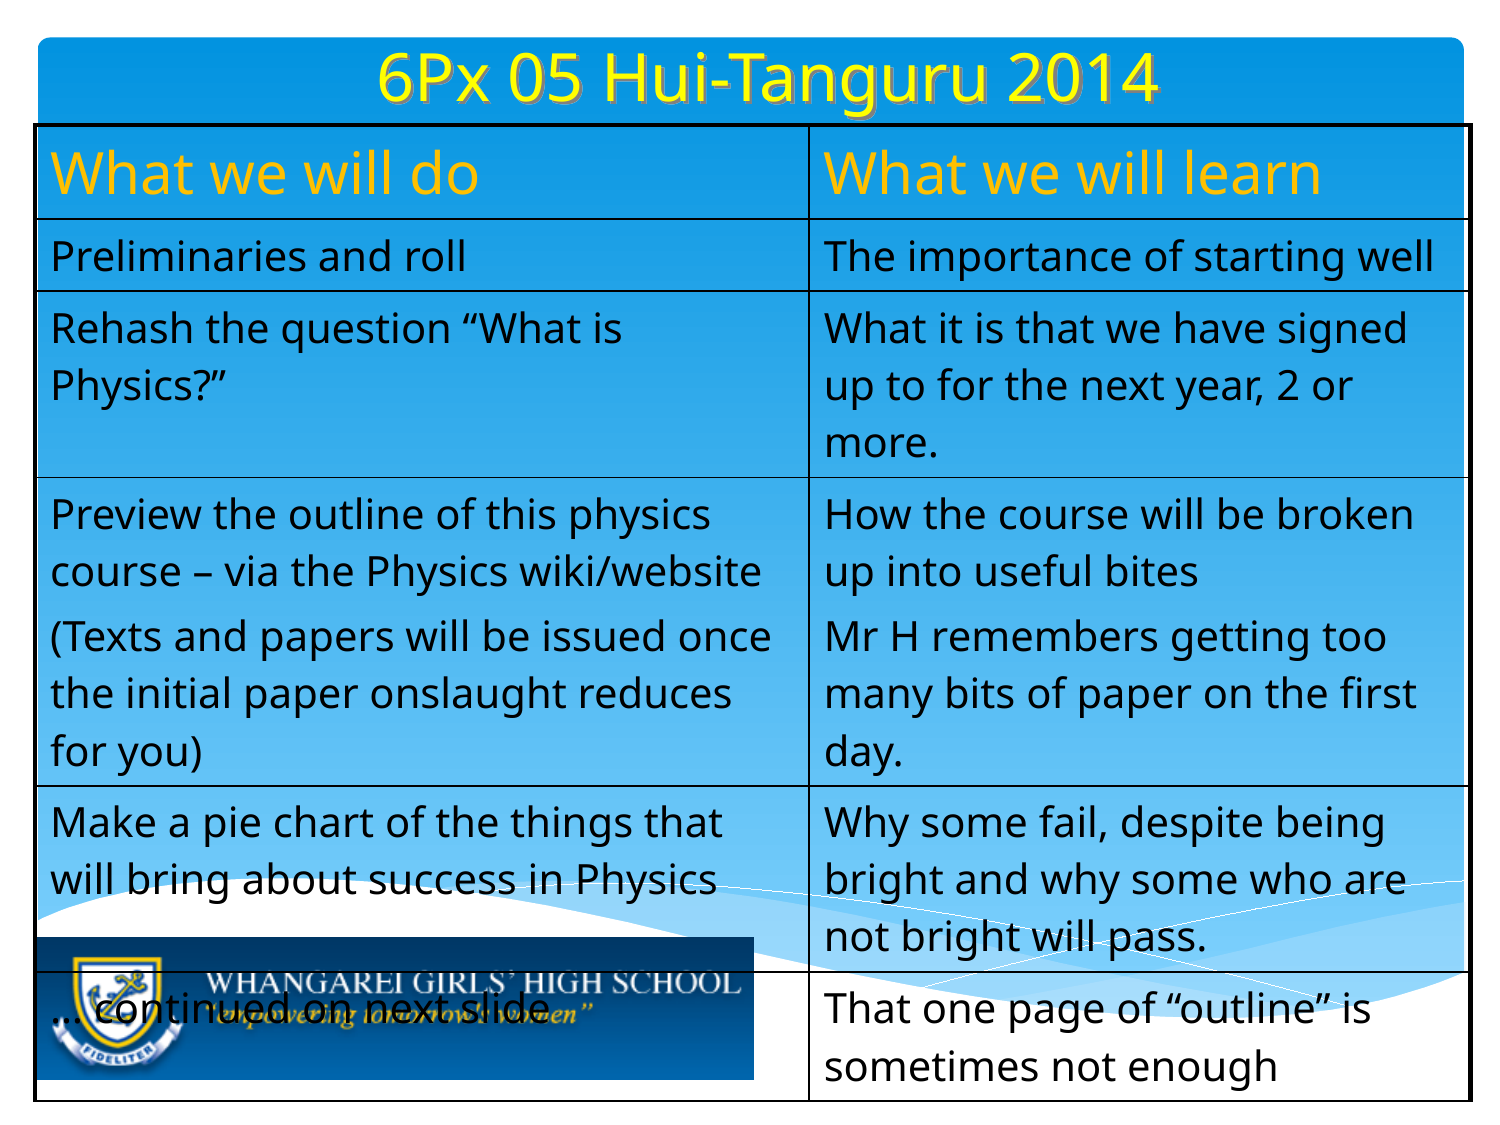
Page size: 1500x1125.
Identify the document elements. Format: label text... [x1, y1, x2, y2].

picture [37, 937, 754, 1080]
table_cell The importance of starting well [810, 220, 1468, 290]
table_cell Preliminaries and roll [37, 220, 808, 290]
text_box 6Px 05 Hui-Tanguru 2014 [162, 24, 1375, 123]
table_header What we will do [37, 127, 808, 218]
table_cell Rehash the question “What is Physics?” [37, 292, 808, 477]
table_cell Preview the outline of this physics course – via the Physics wiki/website (Texts and papers will be issued once the initial paper onslaught reduces for you) [37, 478, 808, 785]
table_cell … continued on next slide [37, 973, 808, 1100]
table_cell Why some fail, despite being bright and why some who are not bright will pass. [810, 787, 1468, 971]
table_header What we will learn [810, 127, 1468, 218]
table_cell That one page of “outline” is sometimes not enough [810, 973, 1468, 1100]
table_cell Make a pie chart of the things that will bring about success in Physics [37, 787, 808, 971]
table_cell What it is that we have signed up to for the next year, 2 or more. [810, 292, 1468, 477]
table_cell How the course will be broken up into useful bites Mr H remembers getting too many bits of paper on the first day. [810, 478, 1468, 785]
